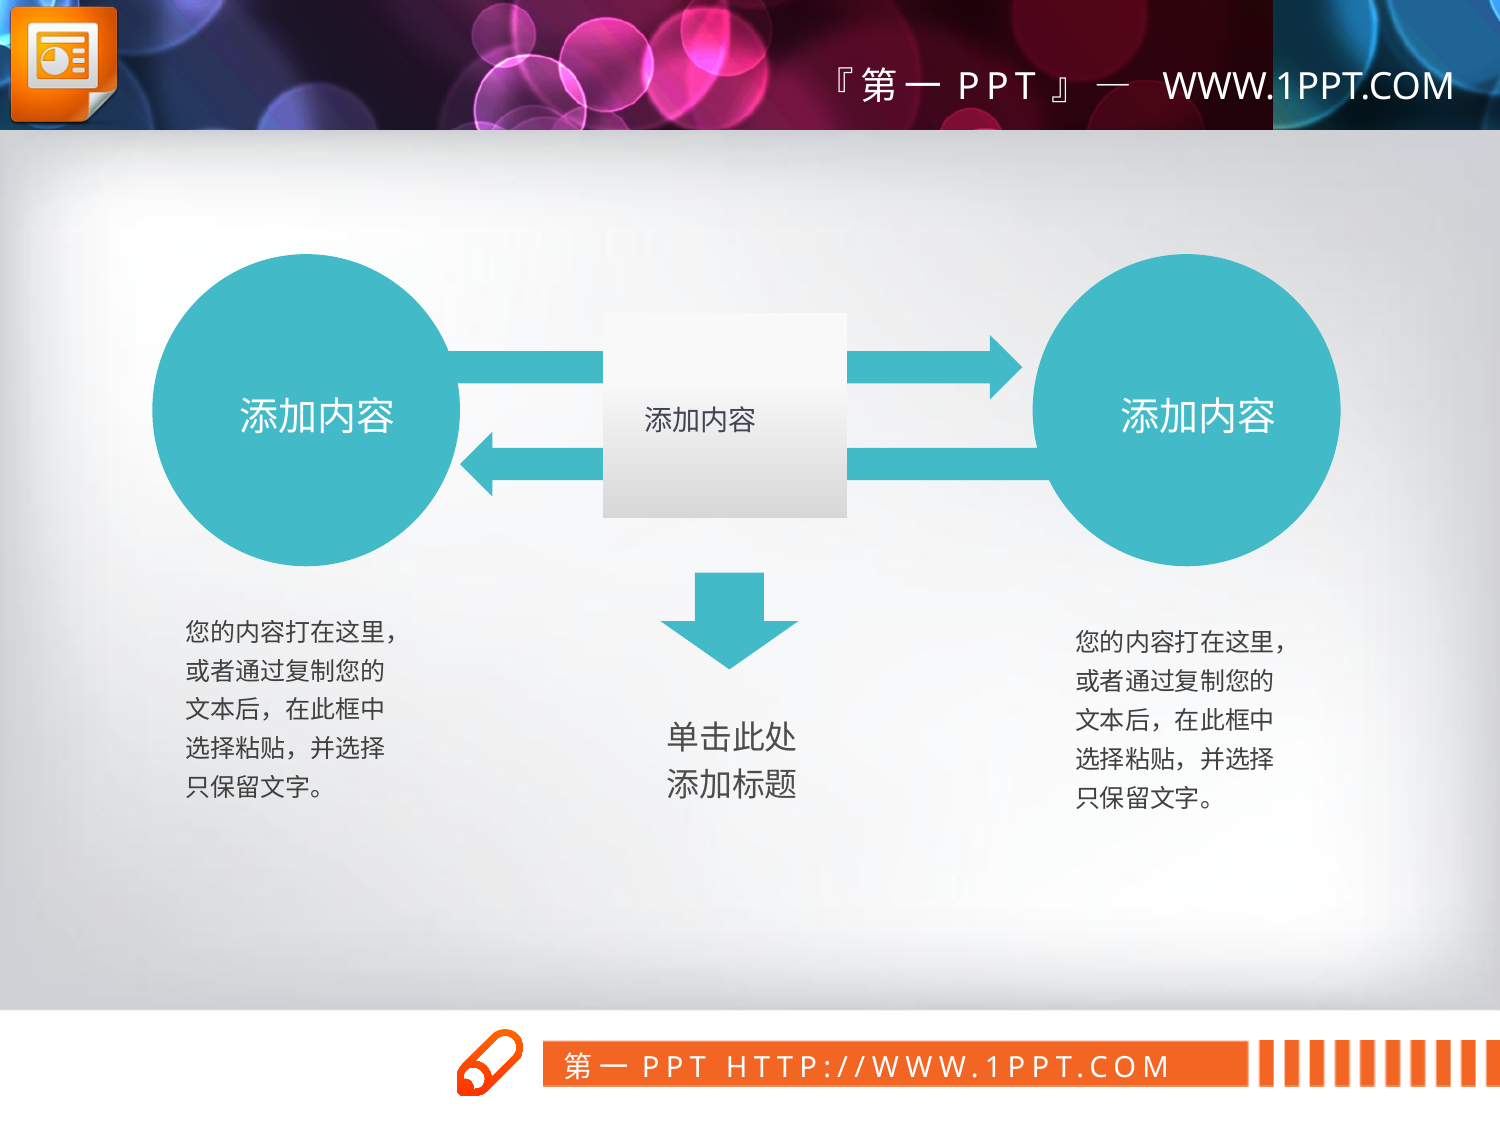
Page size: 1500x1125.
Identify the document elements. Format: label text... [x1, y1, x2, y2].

text_box 您的内容打在这里，或者通过复制您的文本后，在此框中选择粘贴，并选择只保留文字。 [1059, 609, 1315, 821]
picture [0, 0, 1500, 1012]
text_box 添加内容 [1032, 254, 1341, 567]
text_box 添加内容 [603, 313, 847, 518]
text_box [847, 334, 1023, 400]
text_box [660, 572, 799, 670]
picture [543, 1040, 1500, 1087]
text_box [847, 447, 1048, 481]
text_box 您的内容打在这里，或者通过复制您的文本后，在此框中选择粘贴，并选择只保留文字。 [169, 599, 425, 810]
text_box 添加内容 [152, 254, 460, 567]
text_box [449, 351, 603, 384]
text_box [459, 431, 603, 497]
text_box 单击此处添加标题 [651, 700, 845, 812]
